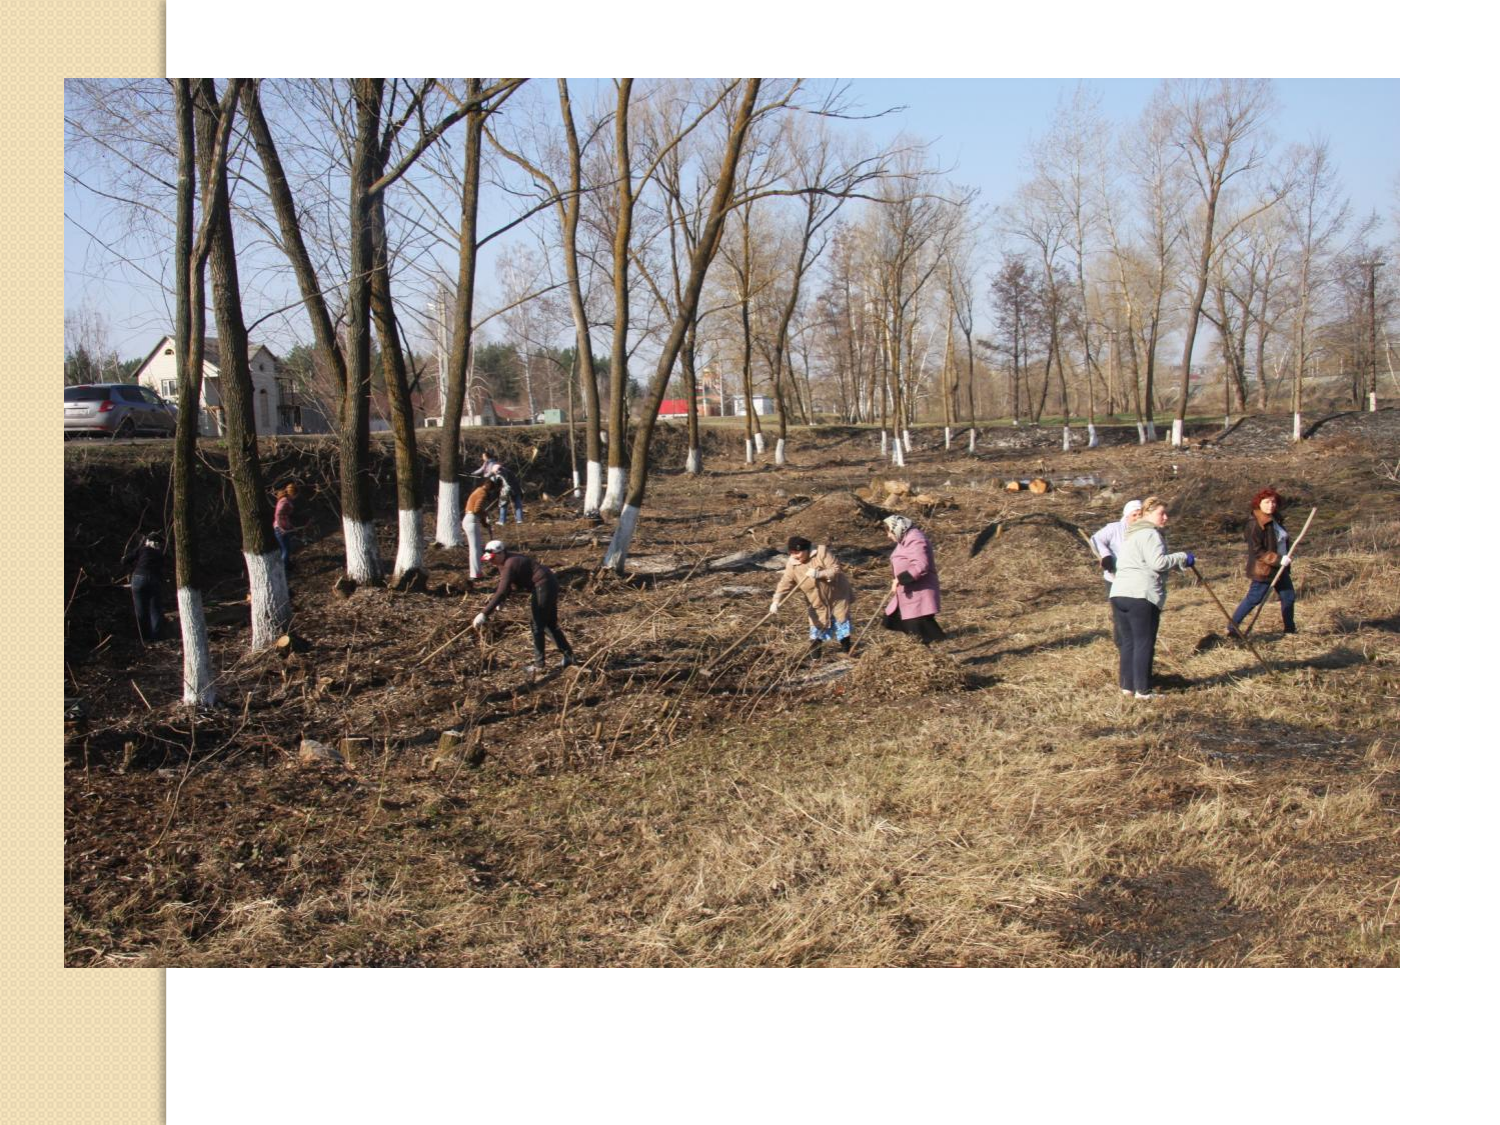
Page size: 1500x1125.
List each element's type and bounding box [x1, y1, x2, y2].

picture [64, 77, 1400, 969]
